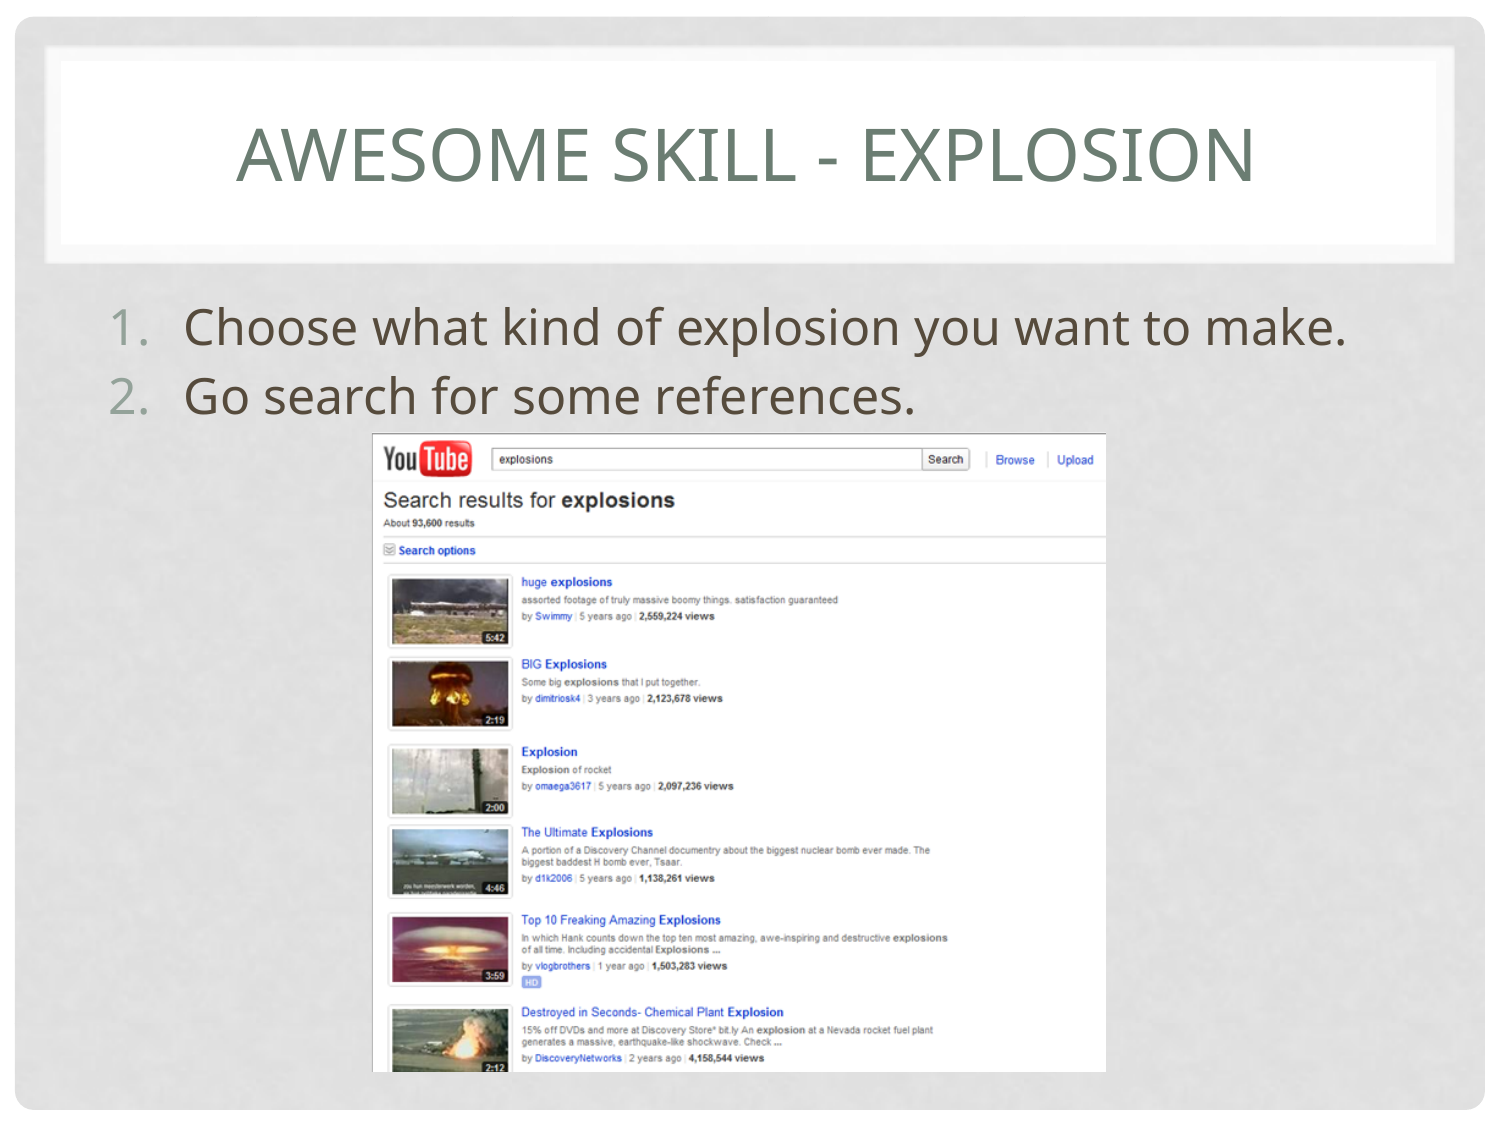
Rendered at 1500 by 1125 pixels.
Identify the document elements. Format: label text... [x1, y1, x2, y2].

list Choose what kind of explosion you want to make. Go search for some references. [75, 287, 1425, 1005]
title Awesome skill - Explosion [69, 66, 1425, 238]
picture [371, 432, 1107, 1072]
